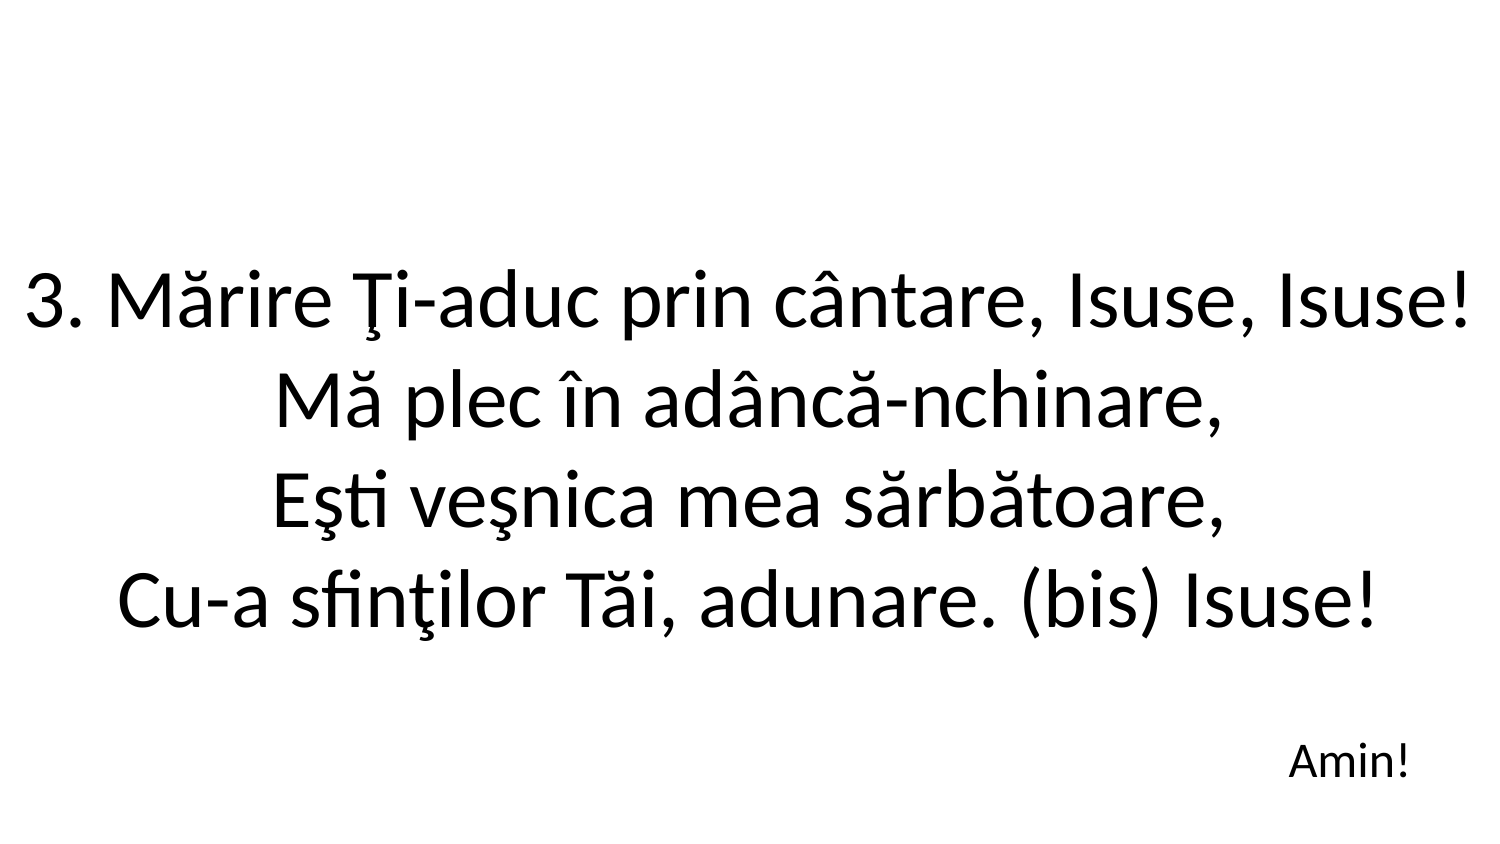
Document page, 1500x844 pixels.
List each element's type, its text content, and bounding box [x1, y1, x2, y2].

text_box Amin! [1273, 674, 1427, 795]
text_box 3. Mărire Ţi-aduc prin cântare, Isuse, Isuse! Mă plec în adâncă-nchinare, Eşti veşnica mea sărbătoare, Cu-a sfinţilor Tăi, adunare. (bis) Isuse! [8, 192, 1491, 652]
